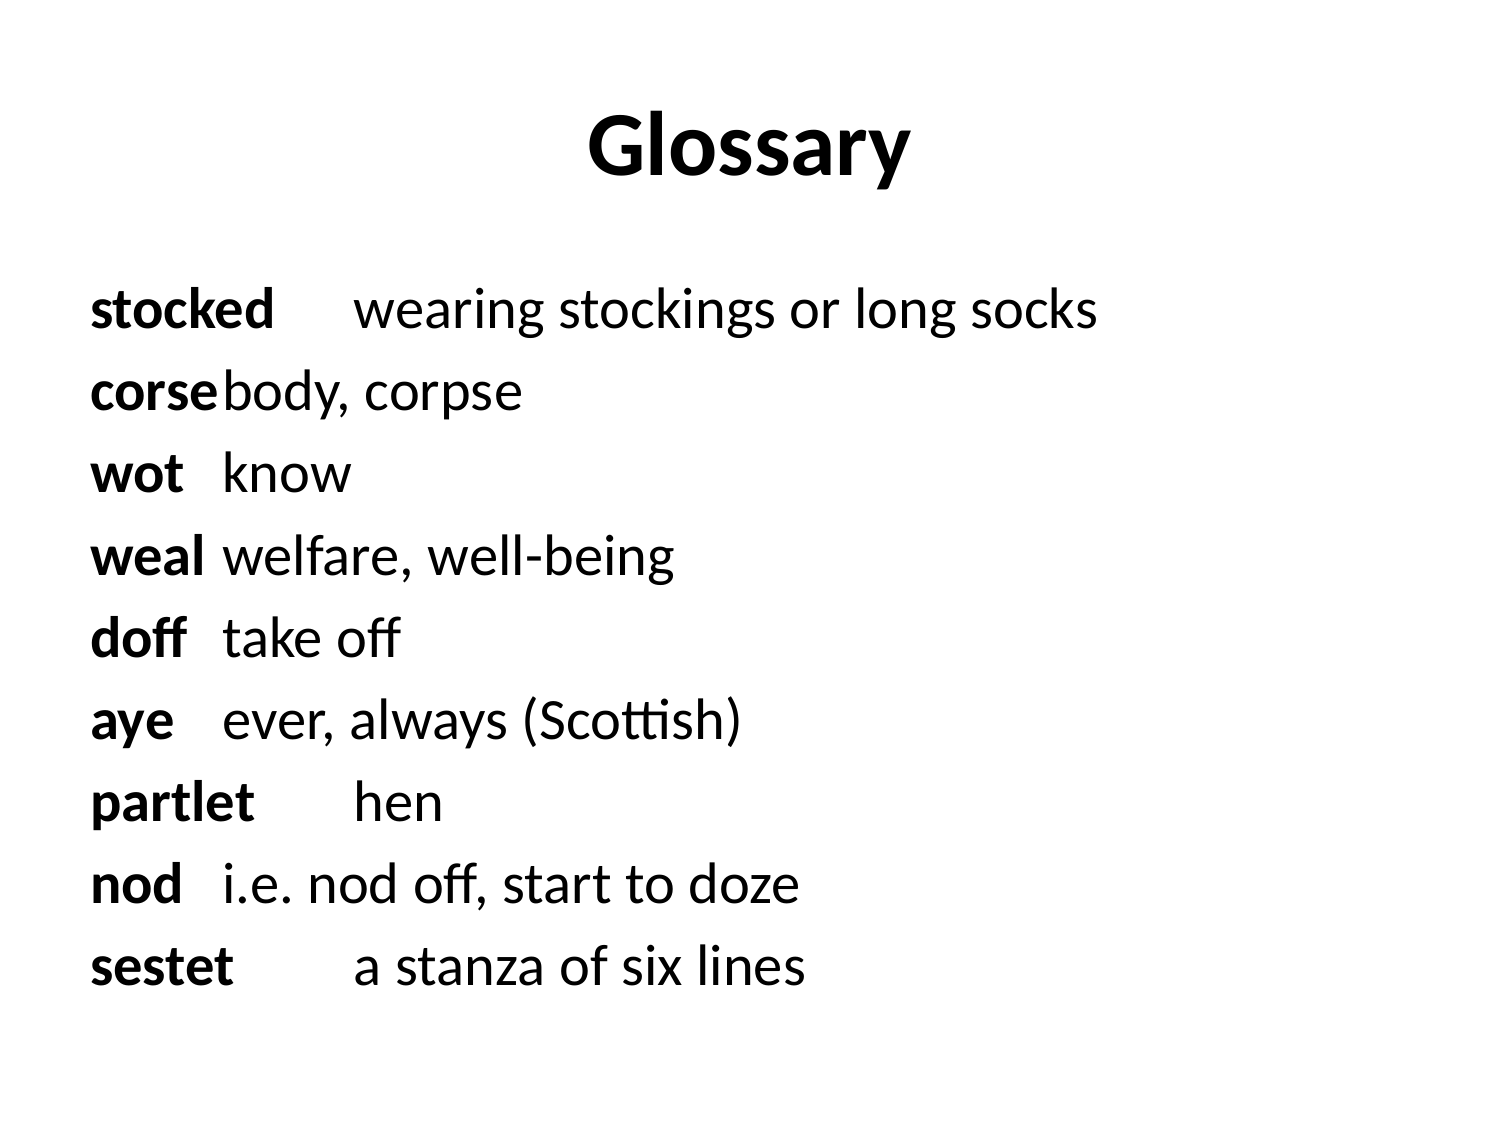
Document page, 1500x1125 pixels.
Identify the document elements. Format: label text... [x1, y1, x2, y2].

list stocked wearing stockings or long socks corse body, corpse wot know weal welfare, well-being doff take off aye ever, always (Scottish) partlet hen nod i.e. nod off, start to doze sestet a stanza of six lines [75, 262, 1425, 1005]
title Glossary [75, 45, 1425, 233]
